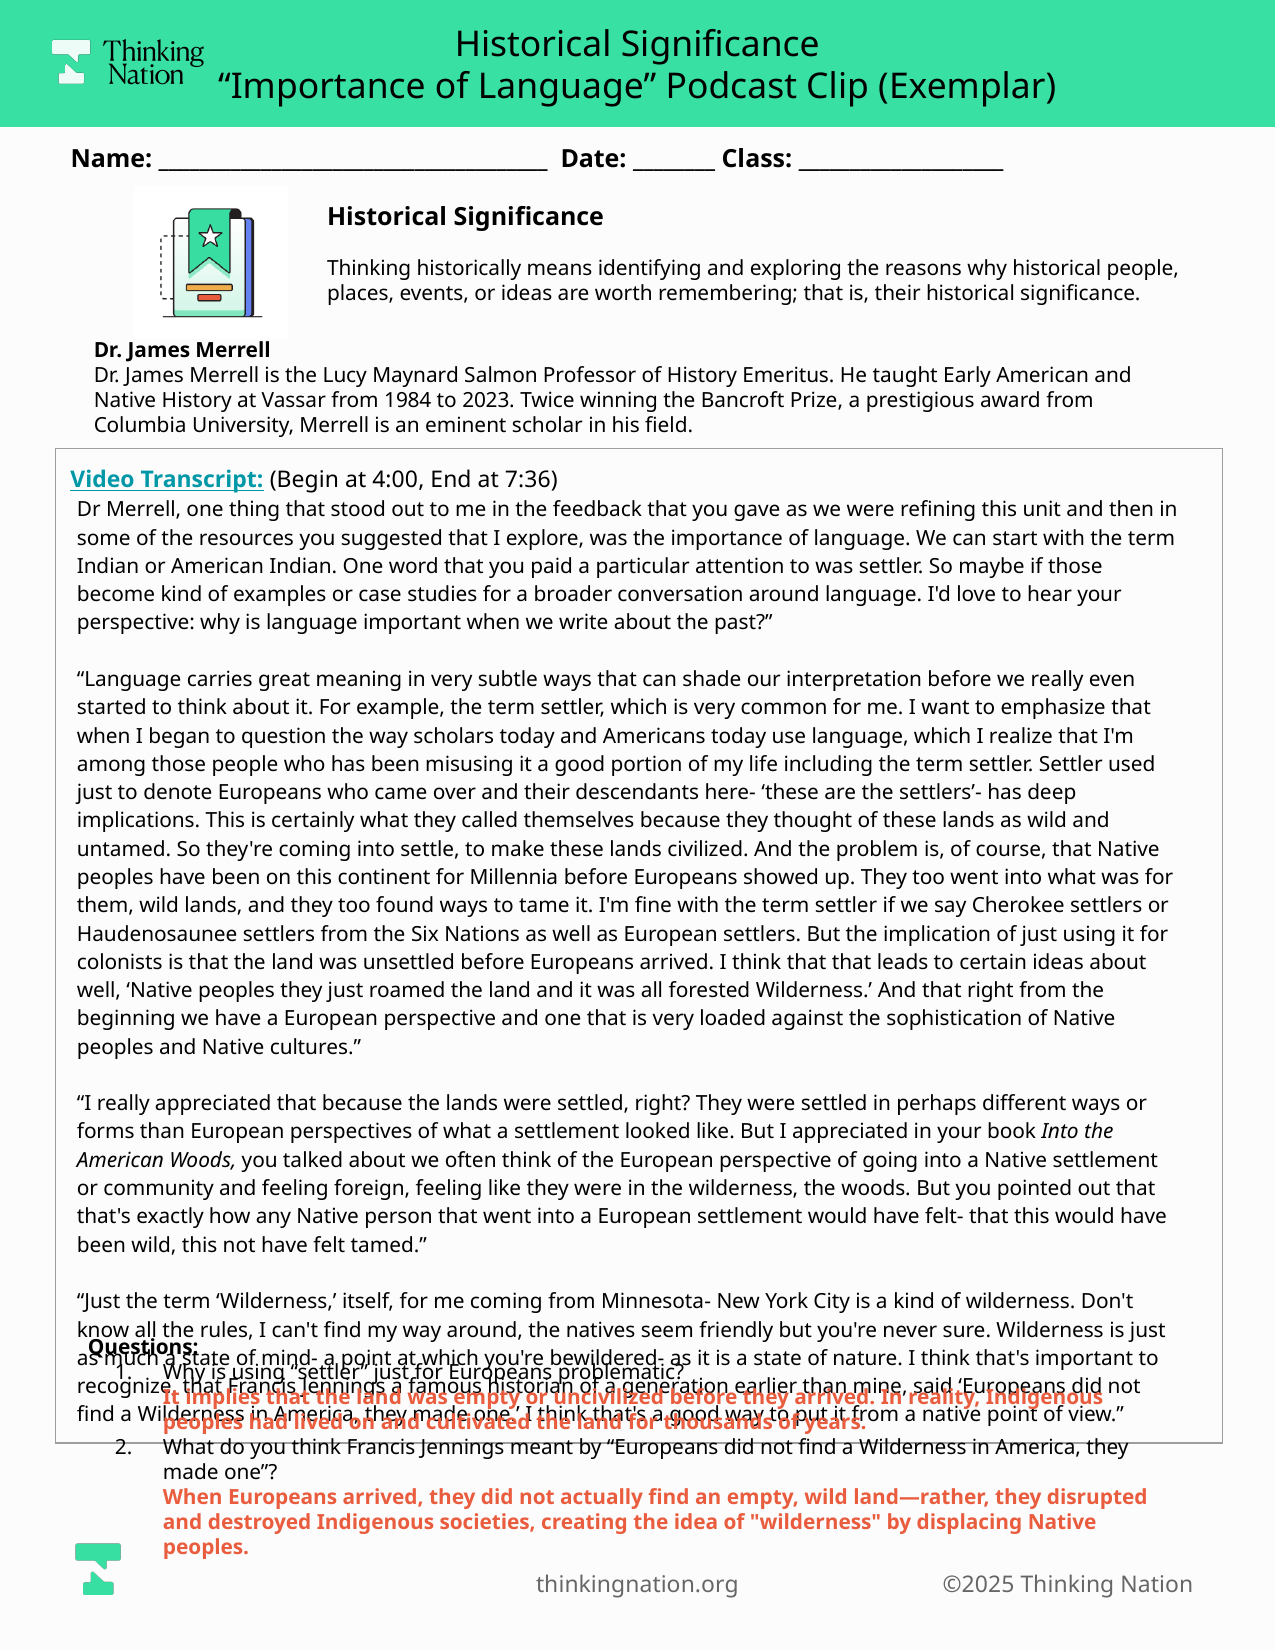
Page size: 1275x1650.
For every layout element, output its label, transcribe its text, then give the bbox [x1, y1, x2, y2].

text_box Dr. James Merrell Dr. James Merrell is the Lucy Maynard Salmon Professor of History Emeritus. He taught Early American and Native History at Vassar from 1984 to 2023. Twice winning the Bancroft Prize, a prestigious award from Columbia University, Merrell is an eminent scholar in his field. [74, 318, 1210, 445]
text_box Historical Significance Thinking historically means identifying and exploring the reasons why historical people, places, events, or ideas are worth remembering; that is, their historical significance. [308, 180, 1228, 334]
picture [62, 1533, 134, 1605]
text_box Name: ______________________________________ Date: ________ Class: ____________________ [55, 127, 1223, 187]
text_box thinkingnation.org [486, 1574, 789, 1605]
text_box ©2025 Thinking Nation [907, 1553, 1210, 1605]
text_box Historical Significance “Importance of Language” Podcast Clip (Exemplar) [0, 0, 1275, 127]
text_box Questions: Why is using “settler” just for Europeans problematic? It implies that the land was empty or uncivilized before they arrived. In reality, Indigenous peoples had lived on and cultivated the land for thousands of years. What do you think Francis Jennings meant by “Europeans did not find a Wilderness in America, they made one”? When Europeans arrived, they did not actually find an empty, wild land—rather, they disrupted and destroyed Indigenous societies, creating the idea of "wilderness" by displacing Native peoples. [72, 1318, 1199, 1574]
table_header Video Transcript: (Begin at 4:00, End at 7:36) Dr Merrell, one thing that stood out to me in the feedback that you gave as we were refining this unit and then in some of the resources you suggested that I explore, was the importance of language. We can start with the term Indian or American Indian. One word that you paid a particular attention to was settler. So maybe if those become kind of examples or case studies for a broader conversation around language. I'd love to hear your perspective: why is language important when we write about the past?” “Language carries great meaning in very subtle ways that can shade our interpretation before we really even started to think about it. For example, the term settler, which is very common for me. I want to emphasize that when I began to question the way scholars today and Americans today use language, which I realize that I'm among those people who has been misusing it a good portion of my life including the term settler. Settler used just to denote Europeans who came over and their descendants here- ‘these are the settlers’- has deep implications. This is certainly what they called themselves because they thought of these lands as wild and untamed. So they're coming into settle, to make these lands civilized. And the problem is, of course, that Native peoples have been on this continent for Millennia before Europeans showed up. They too went into what was for them, wild lands, and they too found ways to tame it. I'm fine with the term settler if we say Cherokee settlers or Haudenosaunee settlers from the Six Nations as well as European settlers. But the implication of just using it for colonists is that the land was unsettled before Europeans arrived. I think that that leads to certain ideas about well, ‘Native peoples they just roamed the land and it was all forested Wilderness.’ And that right from the beginning we have a European perspective and one that is very loaded against the sophistication of Native peoples and Native cultures.” “I really appreciated that because the lands were settled, right? They were settled in perhaps different ways or forms than European perspectives of what a settlement looked like. But I appreciated in your book Into the American Woods, you talked about we often think of the European perspective of going into a Native settlement or community and feeling foreign, feeling like they were in the wilderness, the woods. But you pointed out that that's exactly how any Native person that went into a European settlement would have felt- that this would have been wild, this not have felt tamed.” “Just the term ‘Wilderness,’ itself, for me coming from Minnesota- New York City is a kind of wilderness. Don't know all the rules, I can't find my way around, the natives seem friendly but you're never sure. Wilderness is just as much a state of mind- a point at which you're bewildered- as it is a state of nature. I think that's important to recognize, that Francis Jennings a famous historian of a generation earlier than mine, said ‘Europeans did not find a Wilderness in America, they made one.’ I think that's a good way to put it from a native point of view.” [56, 449, 1222, 1442]
picture [35, 25, 210, 98]
picture [134, 185, 288, 340]
